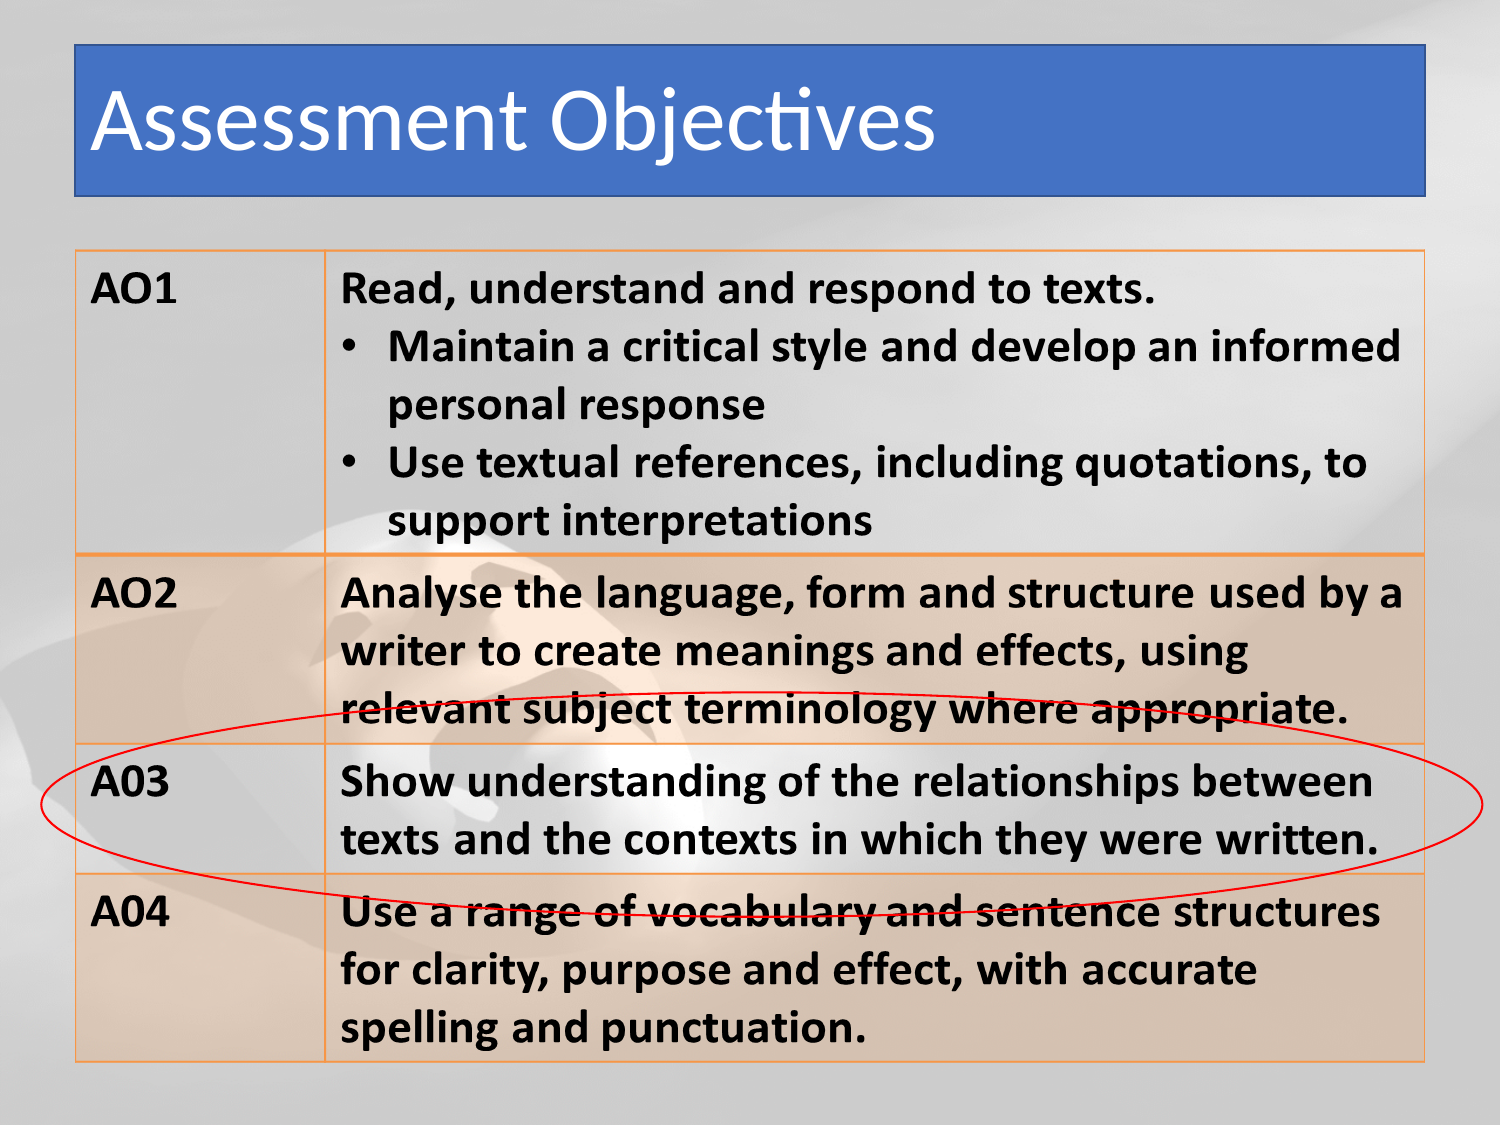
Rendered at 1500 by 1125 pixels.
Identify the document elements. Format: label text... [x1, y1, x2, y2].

title Assessment Objectives [74, 44, 1426, 197]
text_box [40, 769, 74, 840]
picture [74, 243, 1425, 1084]
text_box [1425, 759, 1484, 850]
